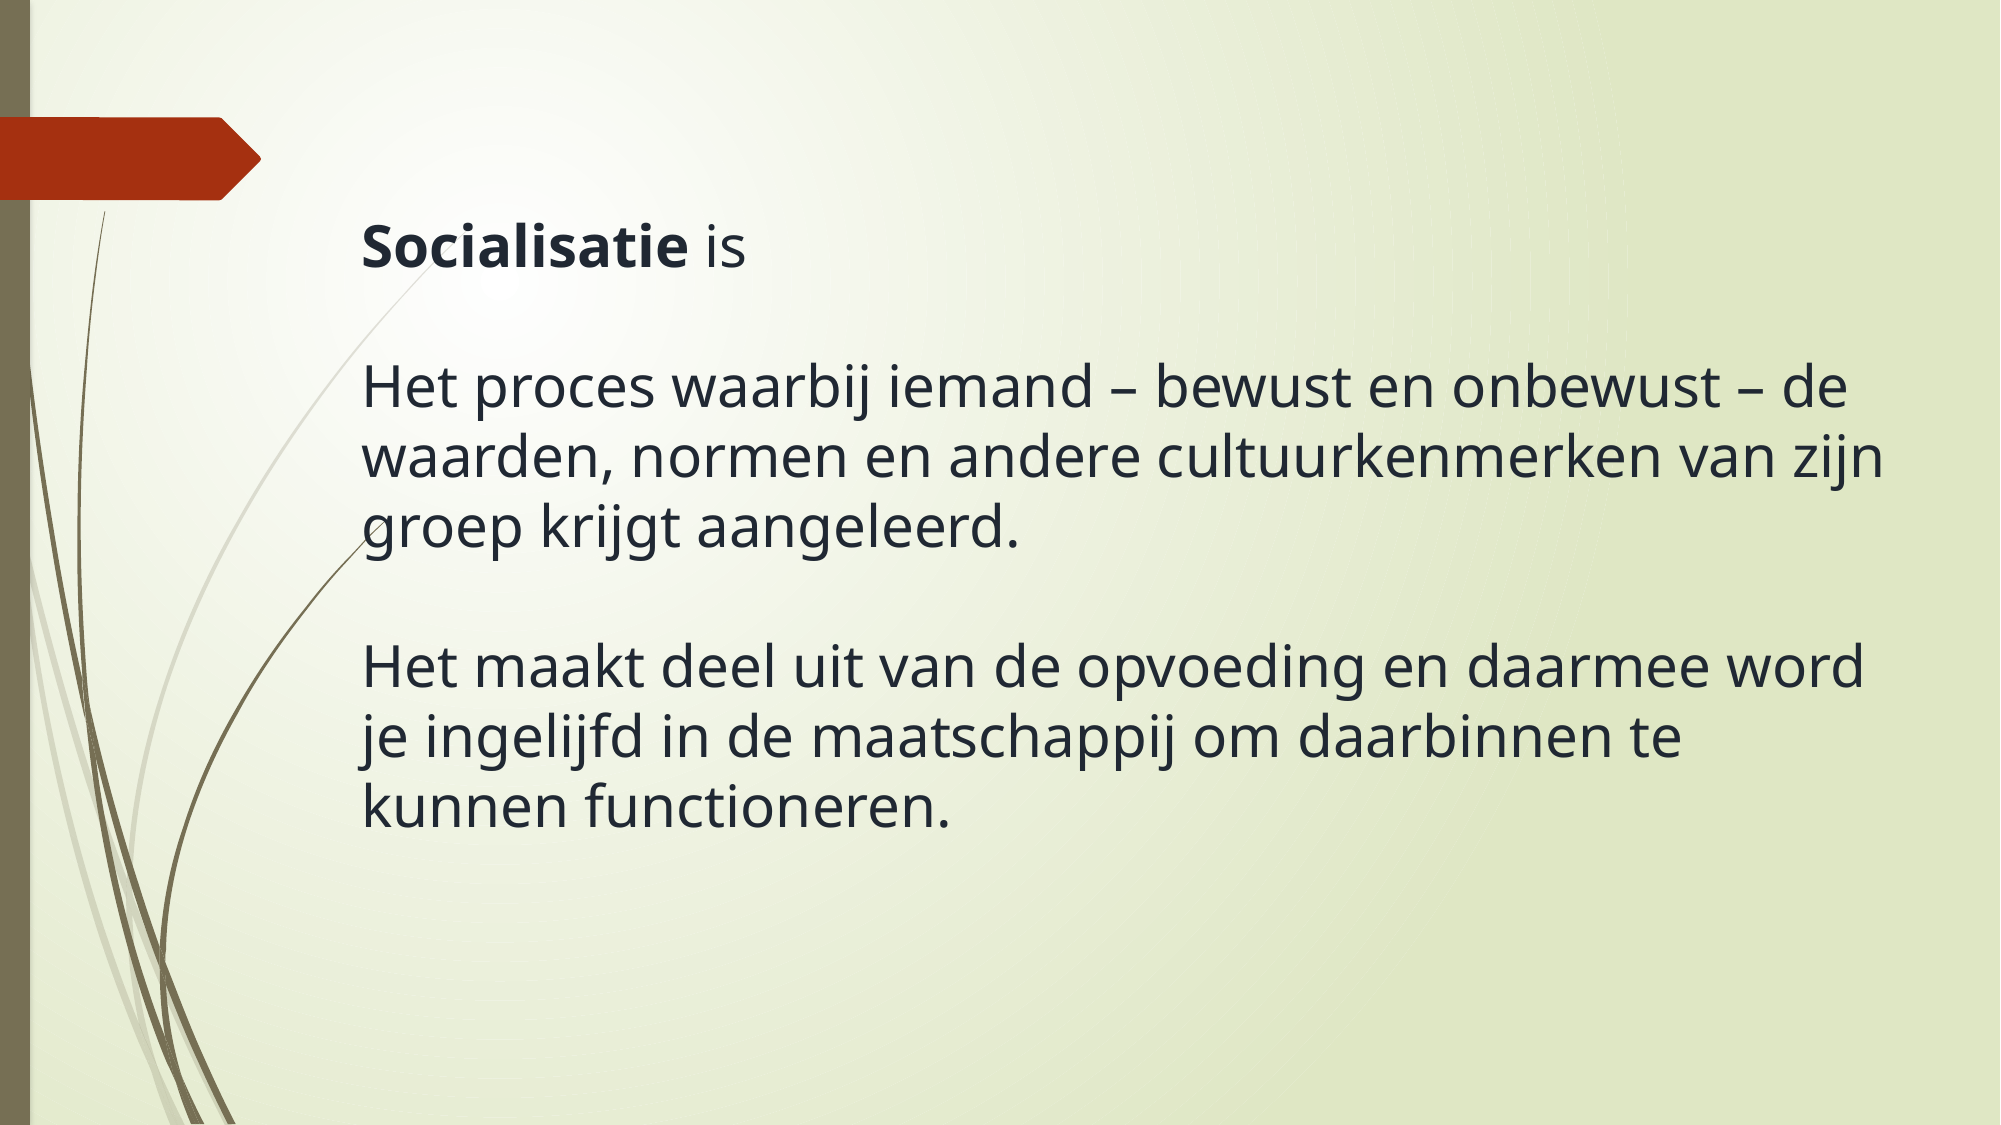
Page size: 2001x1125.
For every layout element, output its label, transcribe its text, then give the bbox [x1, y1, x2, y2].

text_box Socialisatie is Het proces waarbij iemand – bewust en onbewust – de waarden, normen en andere cultuurkenmerken van zijn groep krijgt aangeleerd. Het maakt deel uit van de opvoeding en daarmee word je ingelijfd in de maatschappij om daarbinnen te kunnen functioneren. [346, 201, 1919, 916]
